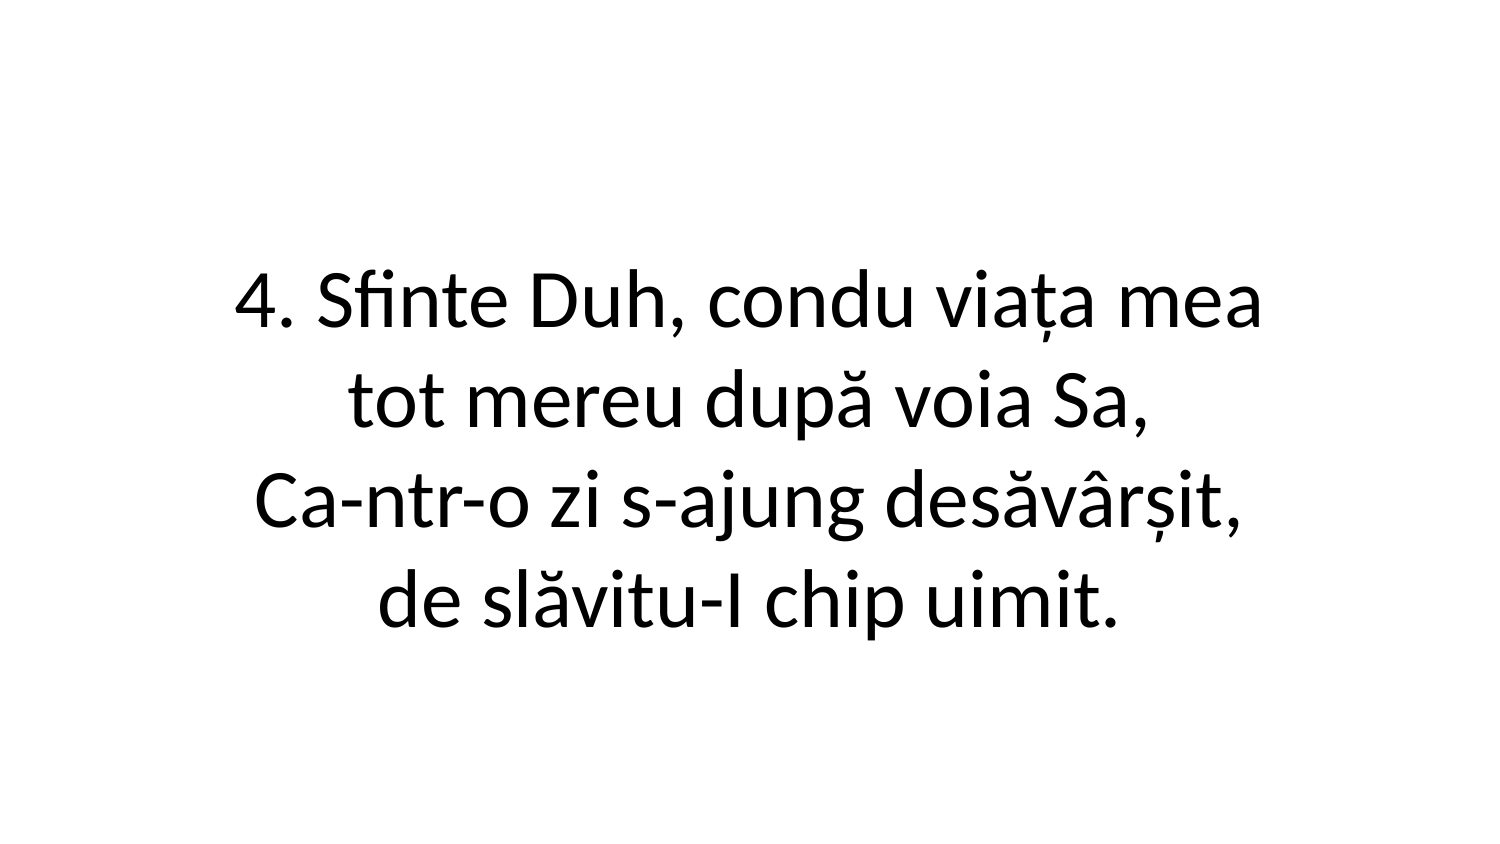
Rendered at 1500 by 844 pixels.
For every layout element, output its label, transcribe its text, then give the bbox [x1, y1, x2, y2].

text_box 4. Sfinte Duh, condu viața mea tot mereu după voia Sa, Ca-ntr-o zi s-ajung desăvârșit, de slăvitu-I chip uimit. [219, 192, 1280, 652]
